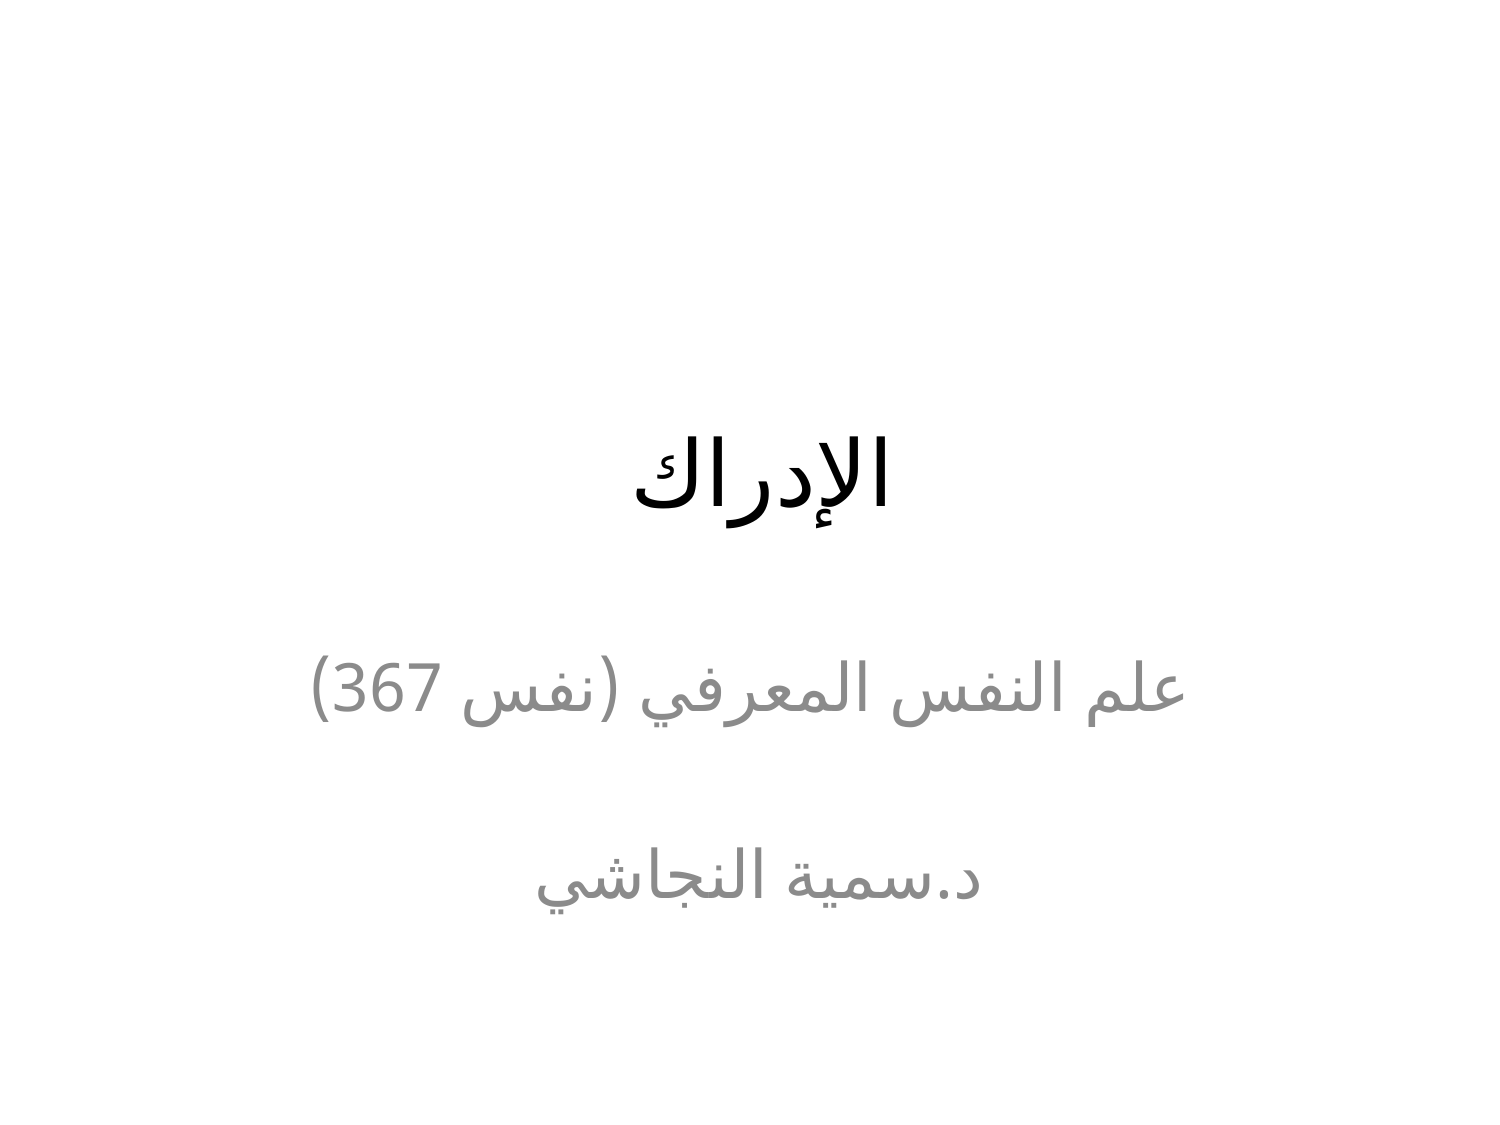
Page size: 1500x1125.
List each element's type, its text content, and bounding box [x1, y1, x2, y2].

subtitle علم النفس المعرفي (نفس 367) د.سمية النجاشي [225, 637, 1275, 925]
title الإدراك [112, 349, 1388, 591]
